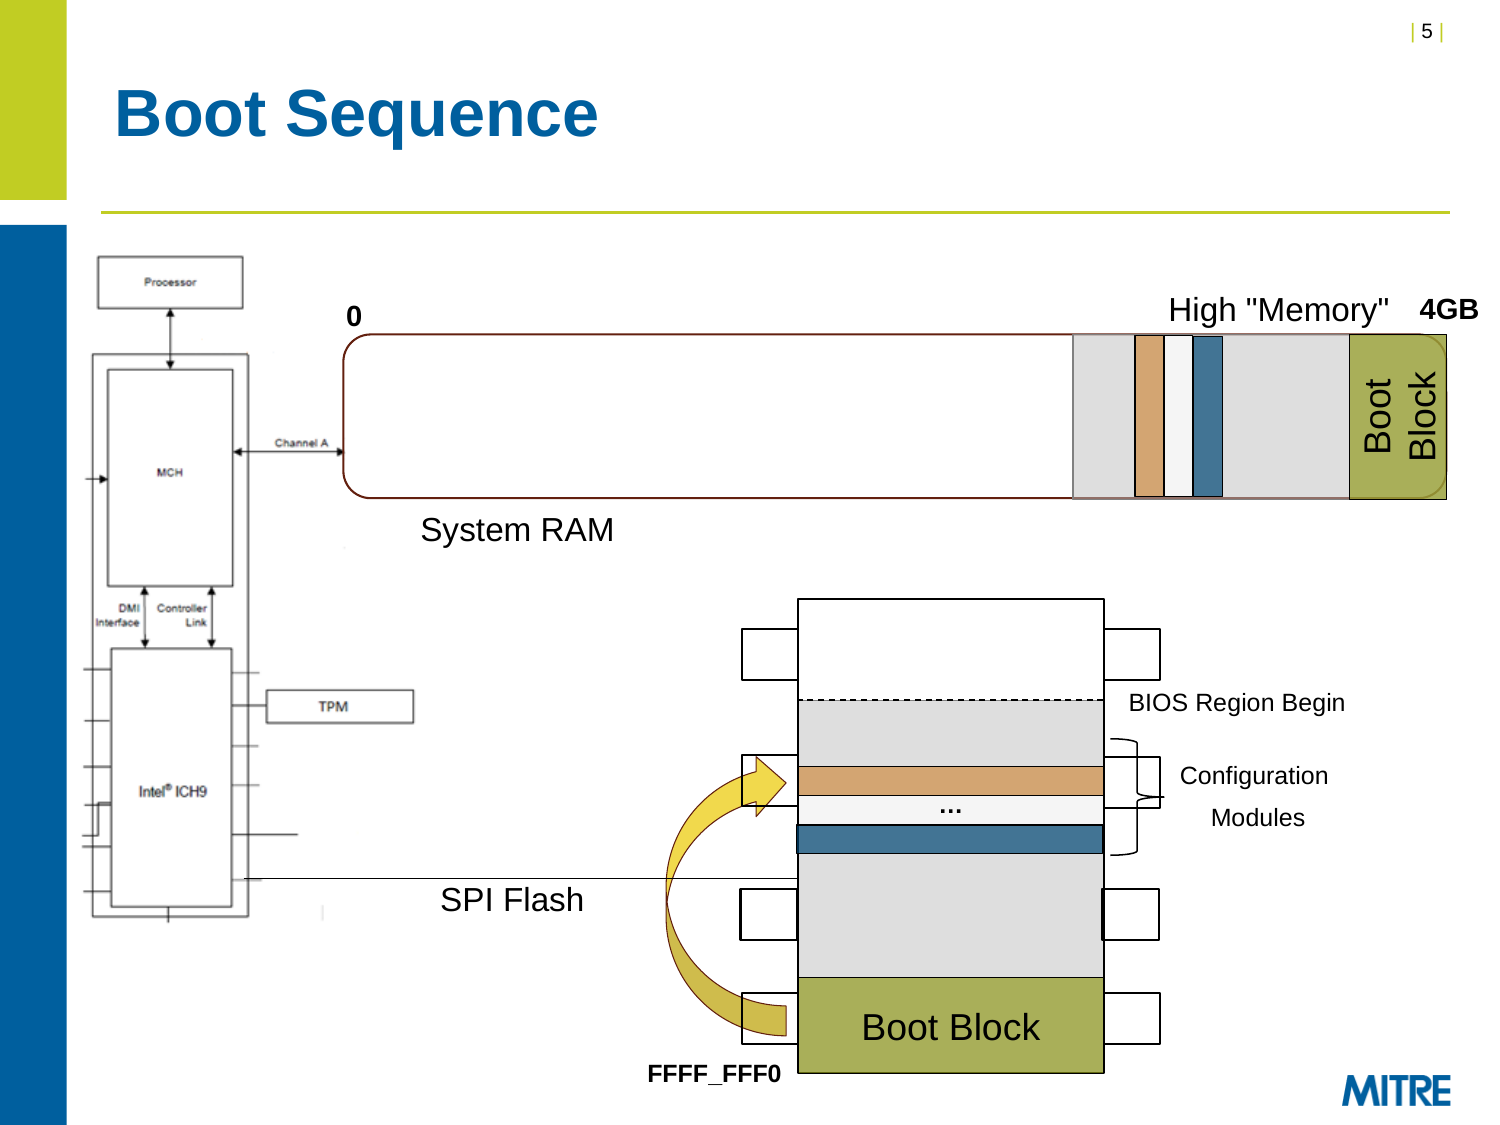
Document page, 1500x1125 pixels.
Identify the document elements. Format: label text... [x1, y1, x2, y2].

text_box [796, 794, 923, 823]
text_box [1072, 334, 1447, 500]
text_box [979, 794, 1106, 827]
text_box [1100, 887, 1161, 942]
picture [69, 249, 436, 1029]
text_box [738, 887, 799, 942]
text_box [1102, 755, 1162, 810]
picture [1342, 1072, 1453, 1113]
title Boot Sequence [99, 45, 1450, 188]
text_box SPI Flash [441, 887, 600, 926]
text_box [800, 764, 1102, 794]
text_box Boot Block [796, 975, 1106, 1075]
text_box [740, 991, 800, 1046]
text_box [795, 823, 1104, 856]
text_box FFFF_FFF0 [632, 1050, 798, 1096]
text_box [664, 774, 744, 877]
text_box High "Memory" [1153, 281, 1405, 333]
text_box [796, 597, 1106, 764]
text_box System RAM [441, 501, 630, 556]
text_box [663, 887, 740, 1029]
text_box Configuration Modules [1165, 752, 1345, 840]
text_box [1110, 738, 1138, 755]
text_box 4GB [1405, 282, 1500, 333]
text_box [753, 808, 767, 819]
text_box [1102, 627, 1162, 682]
text_box [441, 332, 1153, 501]
text_box [740, 627, 800, 682]
text_box [1102, 991, 1162, 1046]
text_box [796, 827, 1106, 975]
text_box BIOS Region Begin [1113, 678, 1362, 724]
text_box [740, 753, 800, 808]
text_box … [923, 780, 979, 826]
text_box SPI Flash [441, 871, 600, 877]
text_box [1110, 810, 1138, 857]
